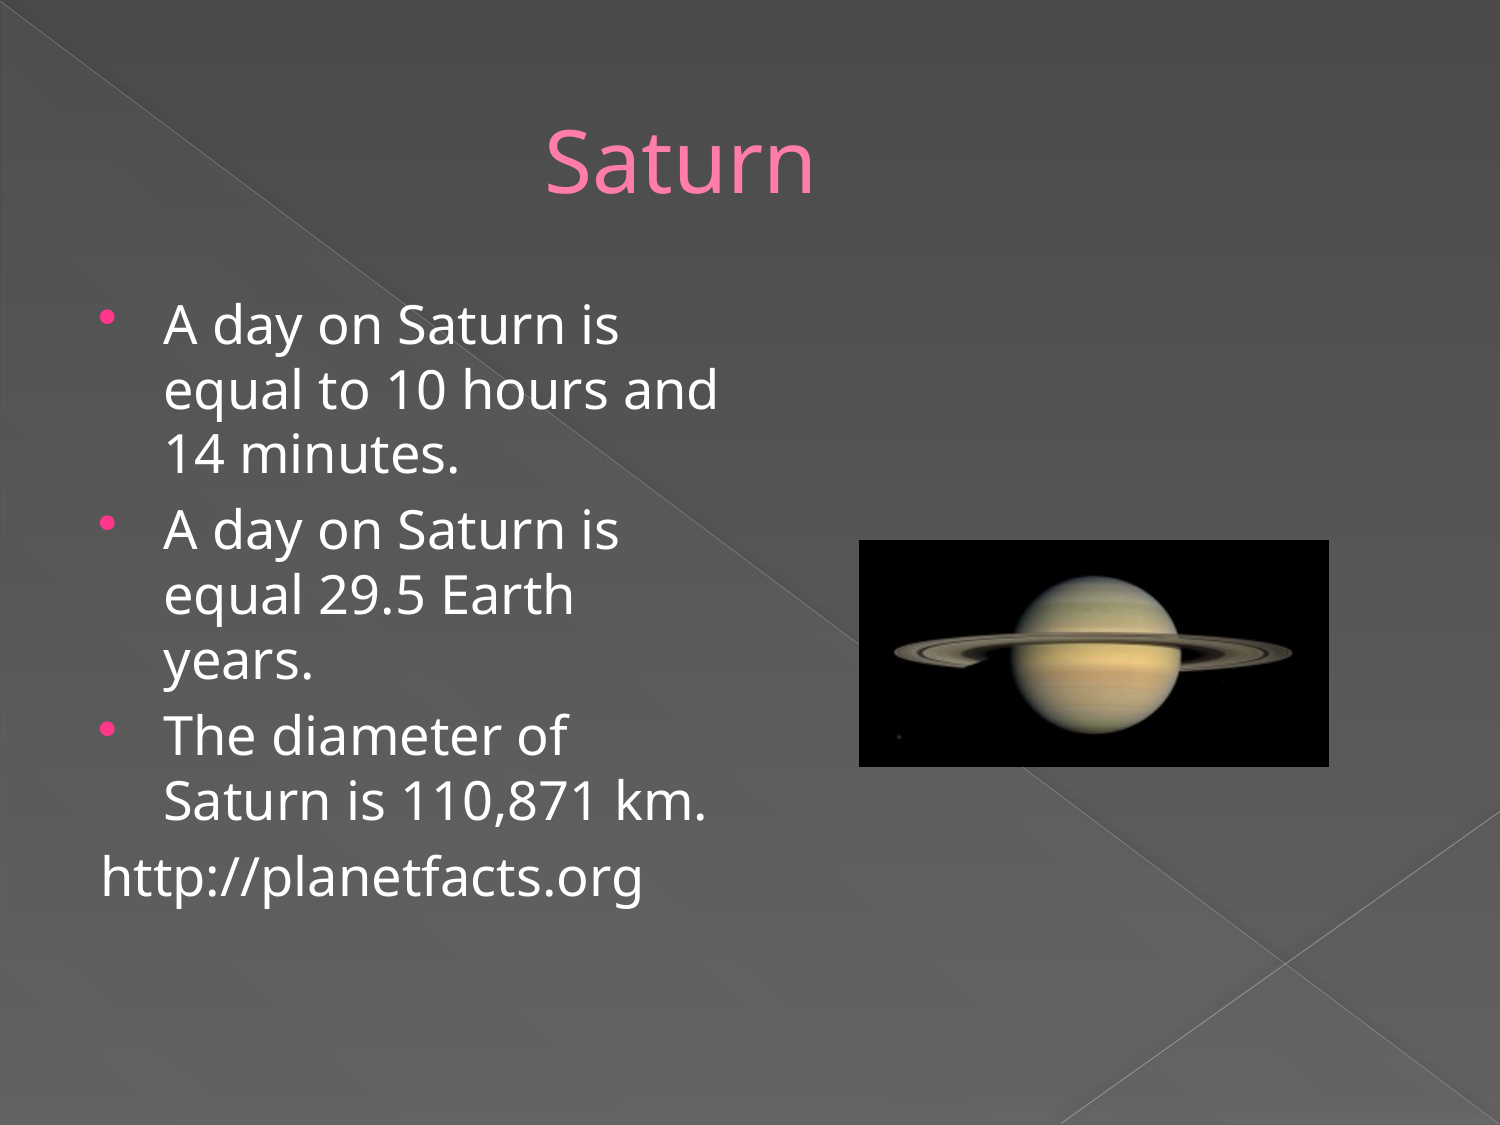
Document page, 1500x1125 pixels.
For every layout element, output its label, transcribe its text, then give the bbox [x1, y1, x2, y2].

title Saturn [75, 43, 1425, 274]
list A day on Saturn is equal to 10 hours and 14 minutes. A day on Saturn is equal 29.5 Earth years. The diameter of Saturn is 110,871 km. http://planetfacts.org [75, 282, 738, 1025]
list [859, 540, 1329, 768]
